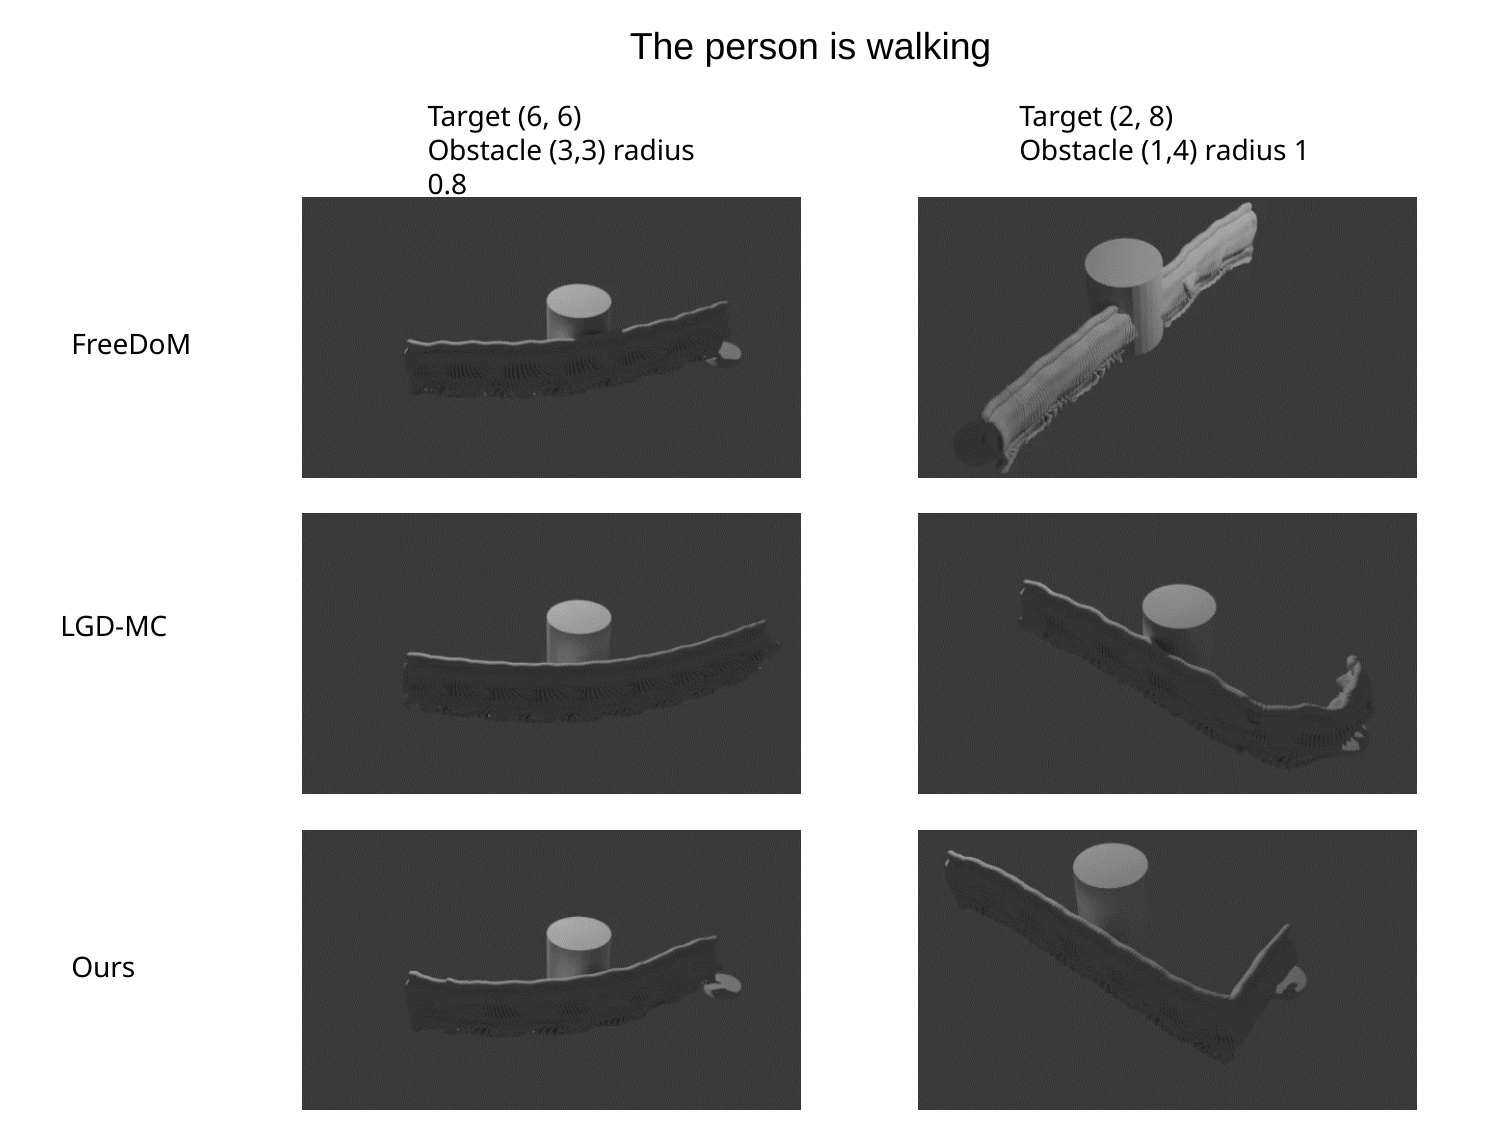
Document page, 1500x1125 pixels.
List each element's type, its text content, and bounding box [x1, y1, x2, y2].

text_box Target (2, 8) Obstacle (1,4) radius 1 [1004, 91, 1342, 174]
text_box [916, 512, 1418, 795]
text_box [916, 196, 1418, 479]
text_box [300, 196, 802, 479]
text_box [916, 828, 1418, 1112]
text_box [300, 512, 802, 795]
text_box The person is walking [615, 14, 1485, 75]
text_box FreeDoM [56, 318, 221, 368]
text_box Target (6, 6) Obstacle (3,3) radius 0.8 [412, 91, 750, 196]
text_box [300, 829, 802, 1112]
text_box LGD-MC [45, 600, 210, 650]
text_box Ours [56, 941, 221, 991]
